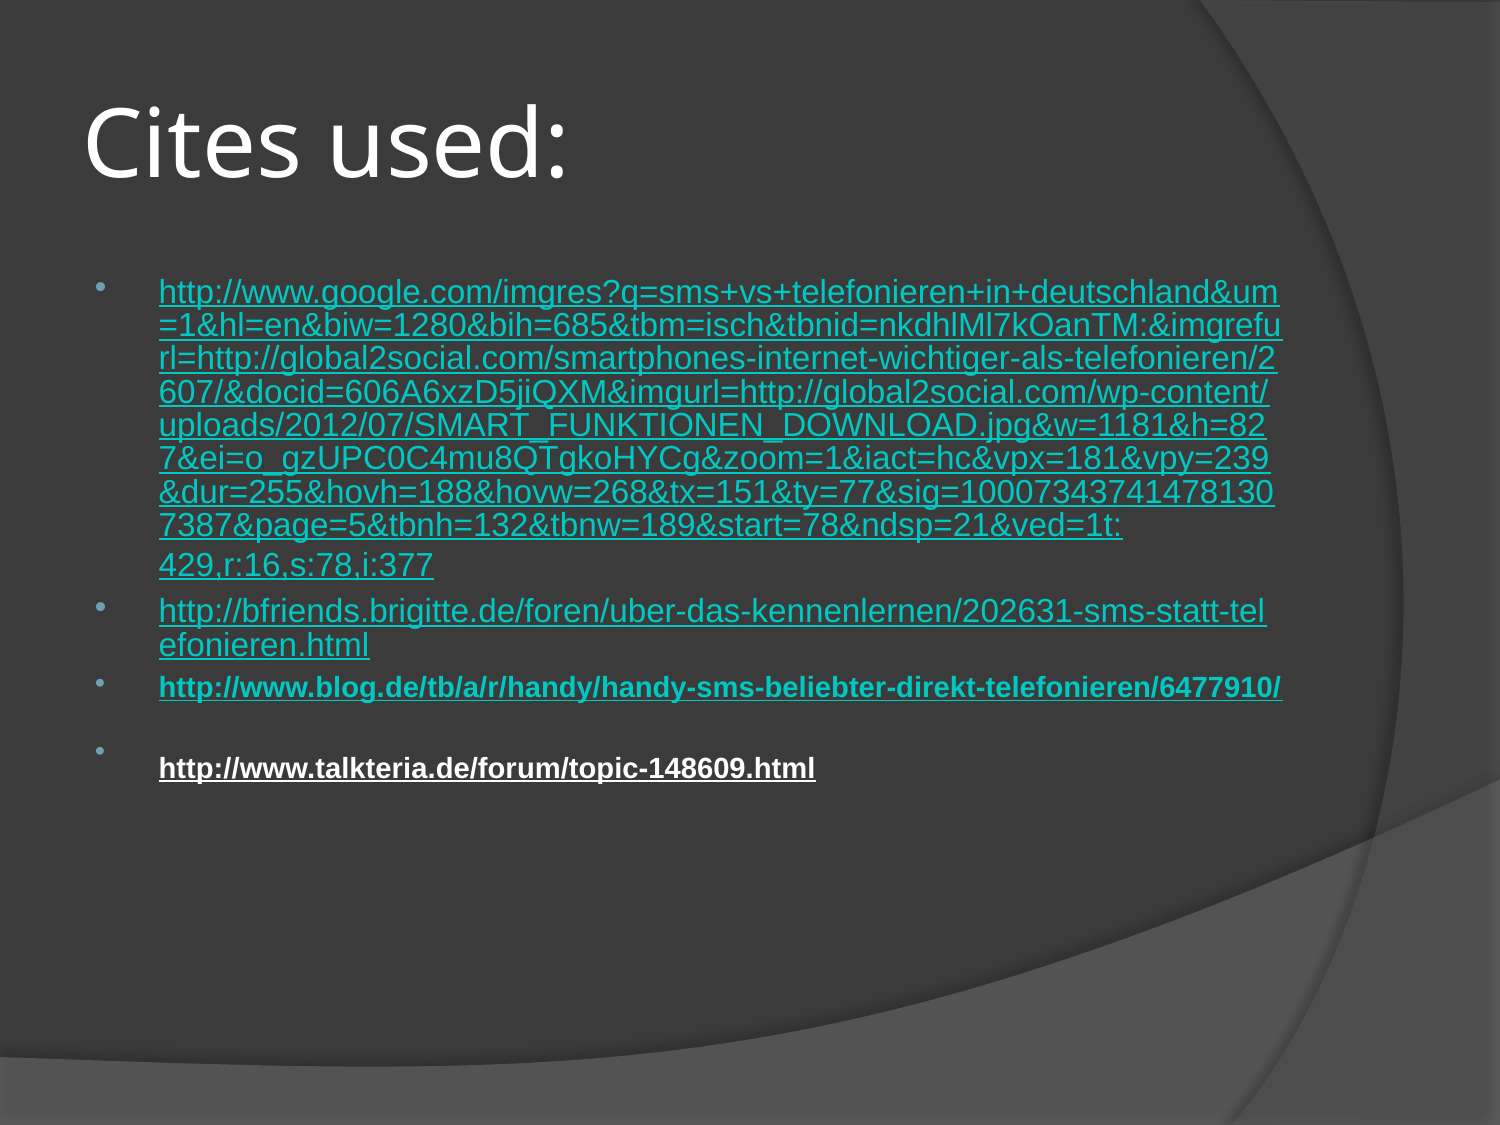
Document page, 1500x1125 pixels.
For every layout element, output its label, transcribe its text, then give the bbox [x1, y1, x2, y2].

title Cites used: [74, 44, 1301, 233]
list http://www.google.com/imgres?q=sms+vs+telefonieren+in+deutschland&um=1&hl=en&biw=1280&bih=685&tbm=isch&tbnid=nkdhlMl7kOanTM:&imgrefurl=http://global2social.com/smartphones-internet-wichtiger-als-telefonieren/2607/&docid=606A6xzD5jiQXM&imgurl=http://global2social.com/wp-content/uploads/2012/07/SMART_FUNKTIONEN_DOWNLOAD.jpg&w=1181&h=827&ei=o_gzUPC0C4mu8QTgkoHYCg&zoom=1&iact=hc&vpx=181&vpy=239&dur=255&hovh=188&hovw=268&tx=151&ty=77&sig=100073437414781307387&page=5&tbnh=132&tbnw=189&start=78&ndsp=21&ved=1t:429,r:16,s:78,i:377 http://bfriends.brigitte.de/foren/uber-das-kennenlernen/202631-sms-statt-telefonieren.html http://www.blog.de/tb/a/r/handy/handy-sms-beliebter-direkt-telefonieren/6477910/ http://www.talkteria.de/forum/topic-148609.html [74, 262, 1301, 1006]
